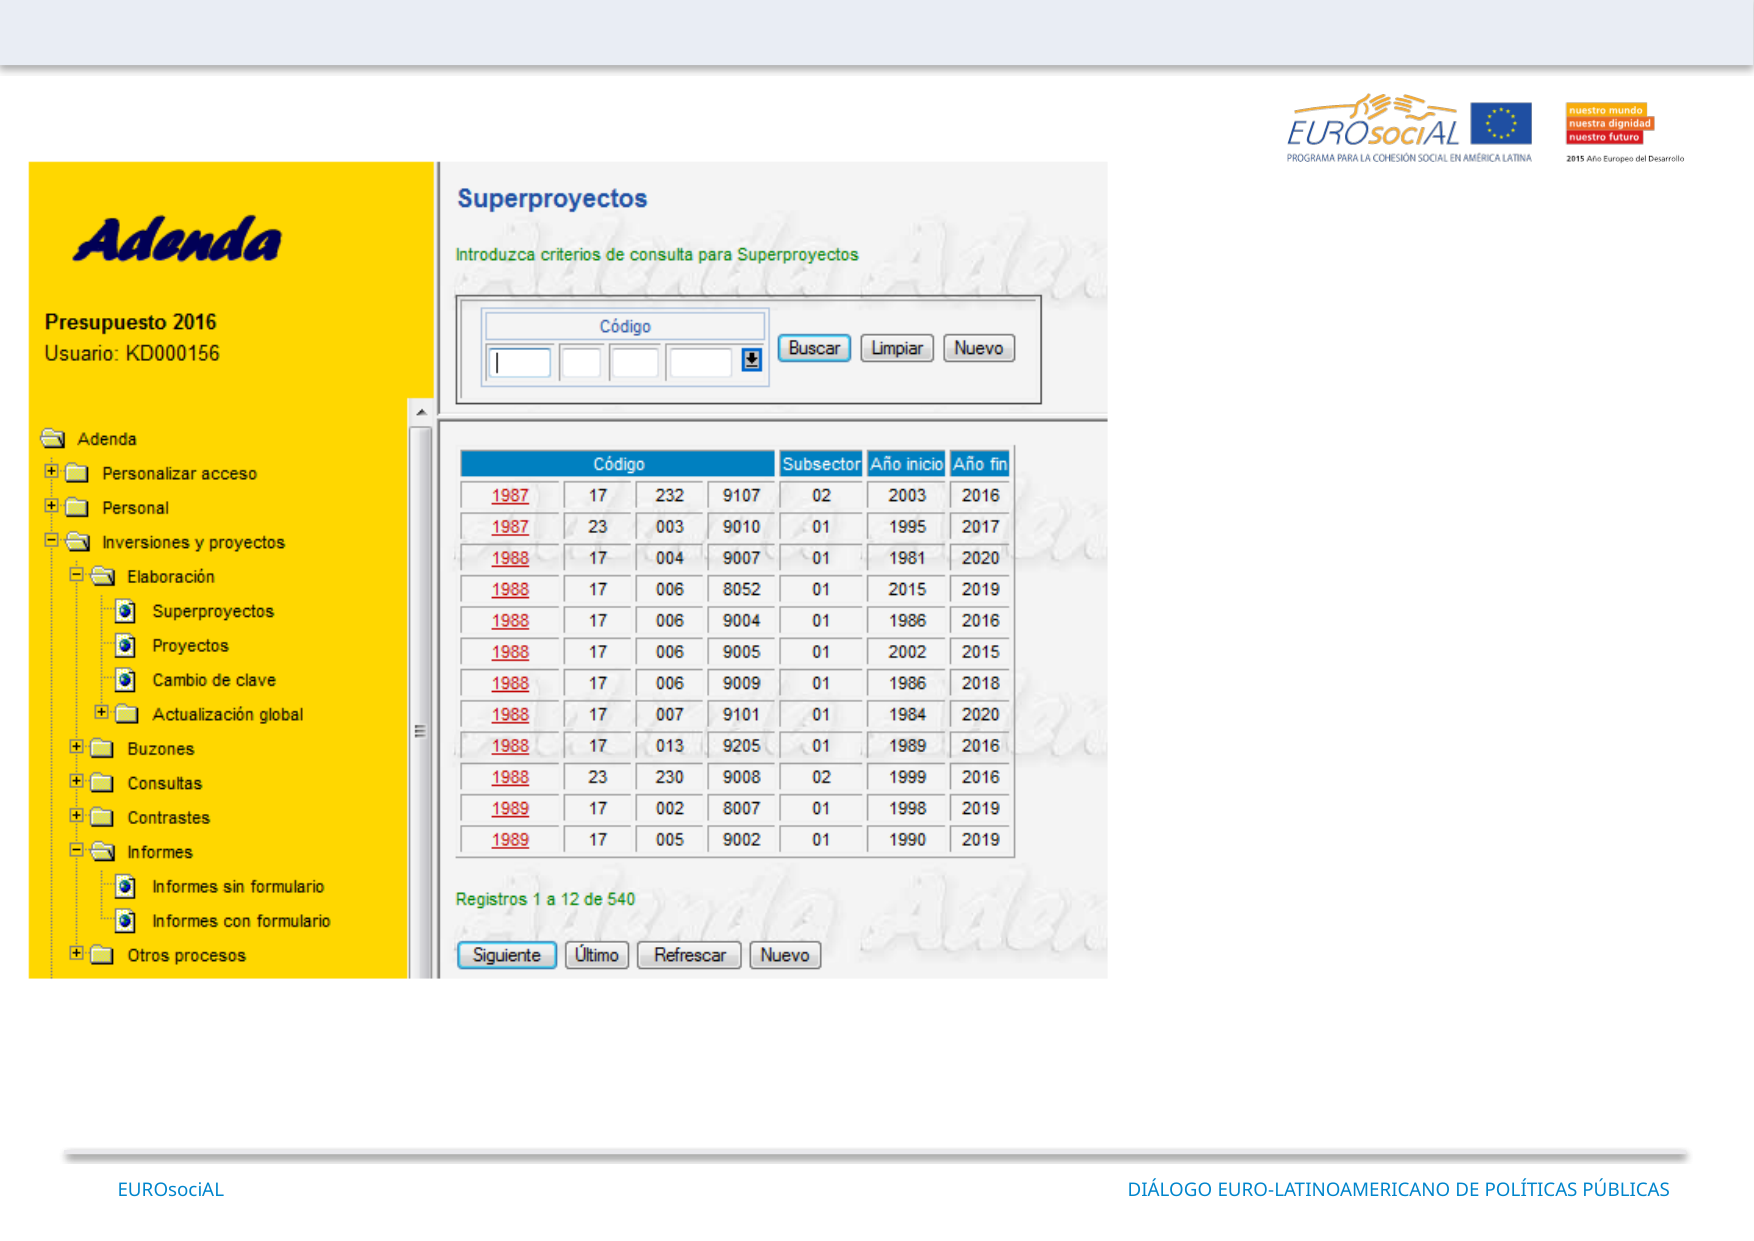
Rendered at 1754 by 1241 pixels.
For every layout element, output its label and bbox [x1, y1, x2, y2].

picture [25, 159, 1111, 982]
picture [1278, 88, 1692, 173]
